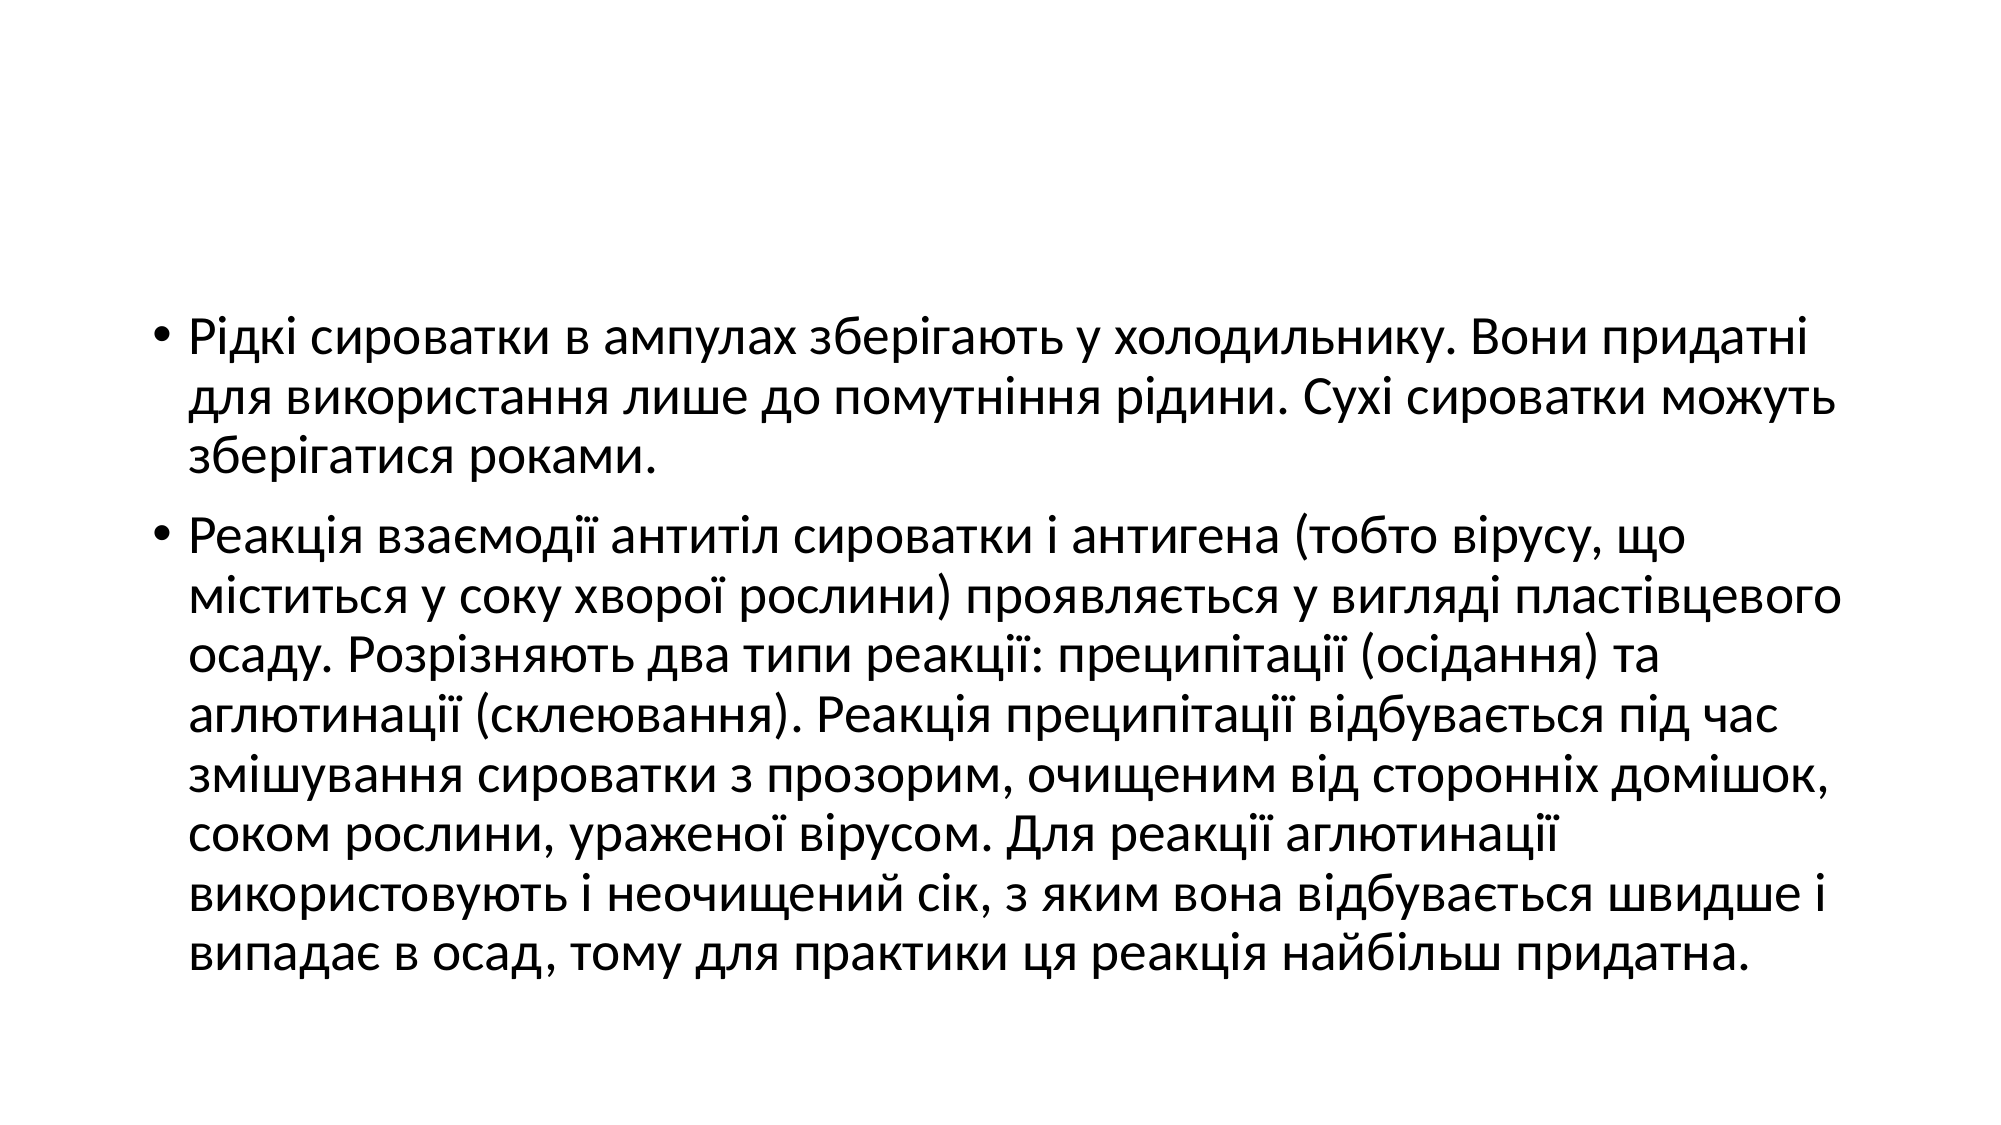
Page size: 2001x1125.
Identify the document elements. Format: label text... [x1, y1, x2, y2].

list Рідкі сироватки в ампулах зберігають у холодильнику. Вони придатні для використання лише до помутніння рідини. Сухі сироватки можуть зберігатися роками. Реакція взаємодії антитіл сироватки і антигена (тобто вірусу, що міститься у соку хворої рослини) проявляється у вигляді пластівцевого осаду. Розрізняють два типи реакції: преципітації (осідання) та аглютинації (склеювання). Реакція преципітації відбувається під час змішування сироватки з прозорим, очищеним від сторонніх домішок, соком рослини, ураженої вірусом. Для реакції аглютинації використовують і неочищений сік, з яким вона відбувається швидше і випадає в осад, тому для практики ця реакція найбільш придатна. [137, 299, 1863, 1014]
